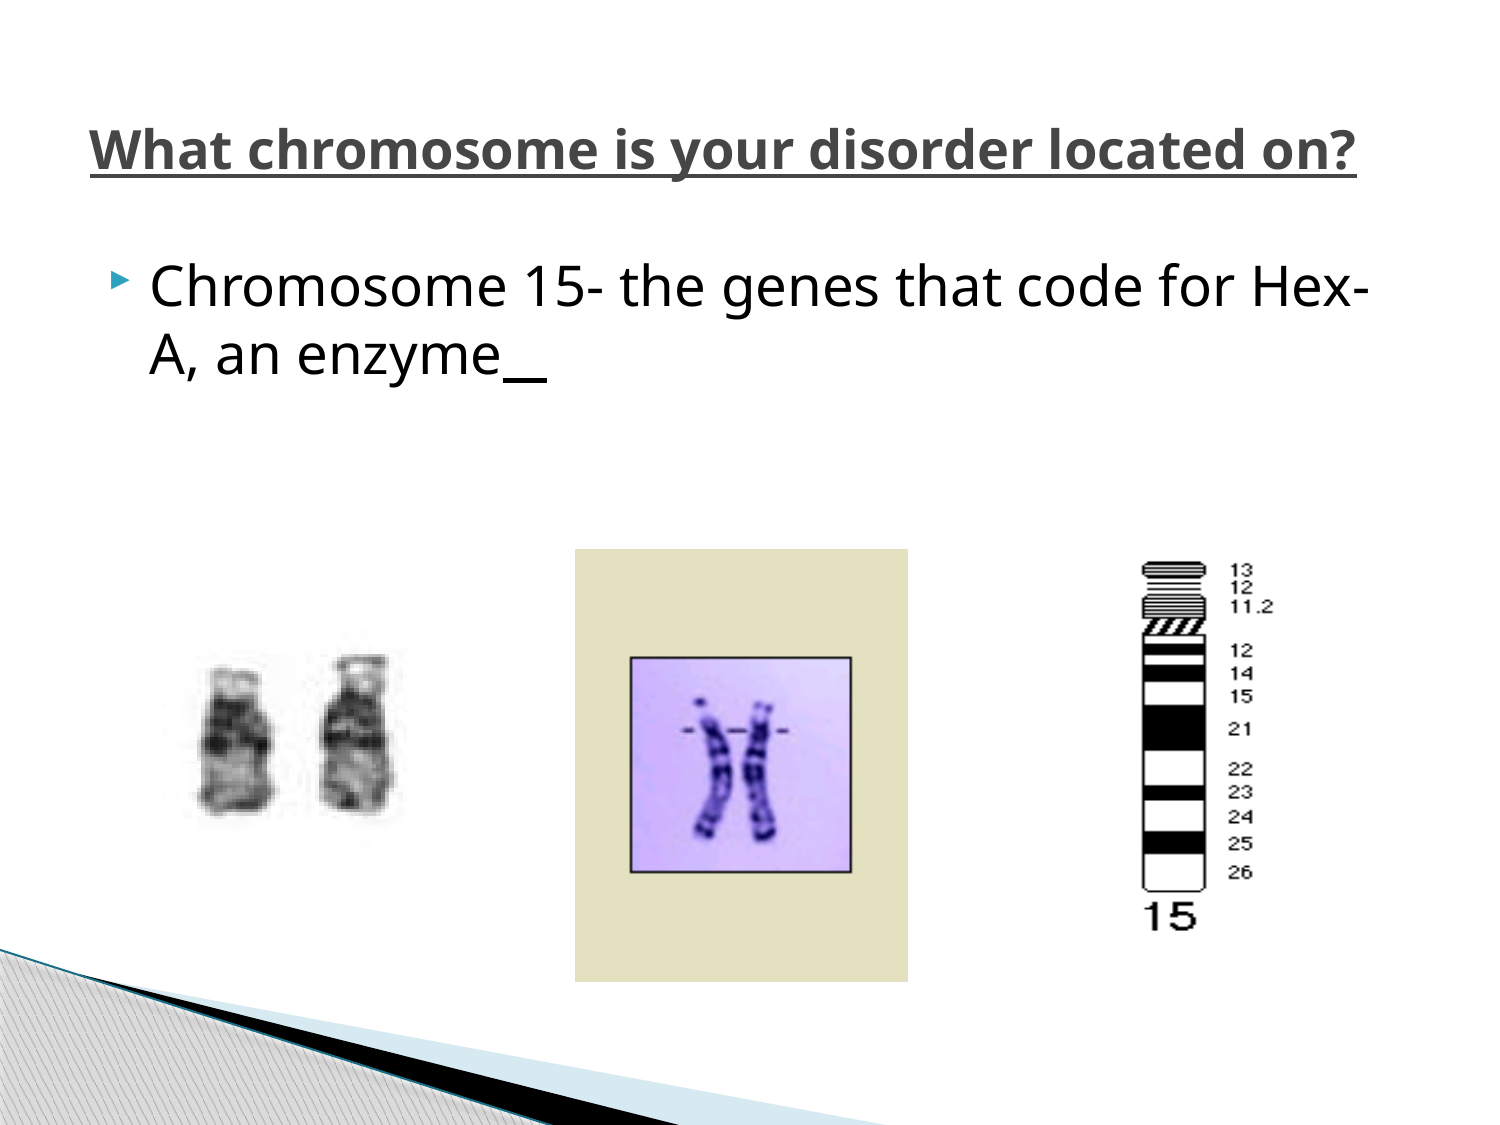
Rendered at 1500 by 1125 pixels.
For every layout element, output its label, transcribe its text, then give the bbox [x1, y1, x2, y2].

picture [574, 549, 909, 982]
title What chromosome is your disorder located on? [75, 87, 1425, 275]
picture [1124, 537, 1287, 954]
list Chromosome 15- the genes that code for Hex-A, an enzyme [74, 242, 1426, 986]
picture [162, 599, 426, 876]
